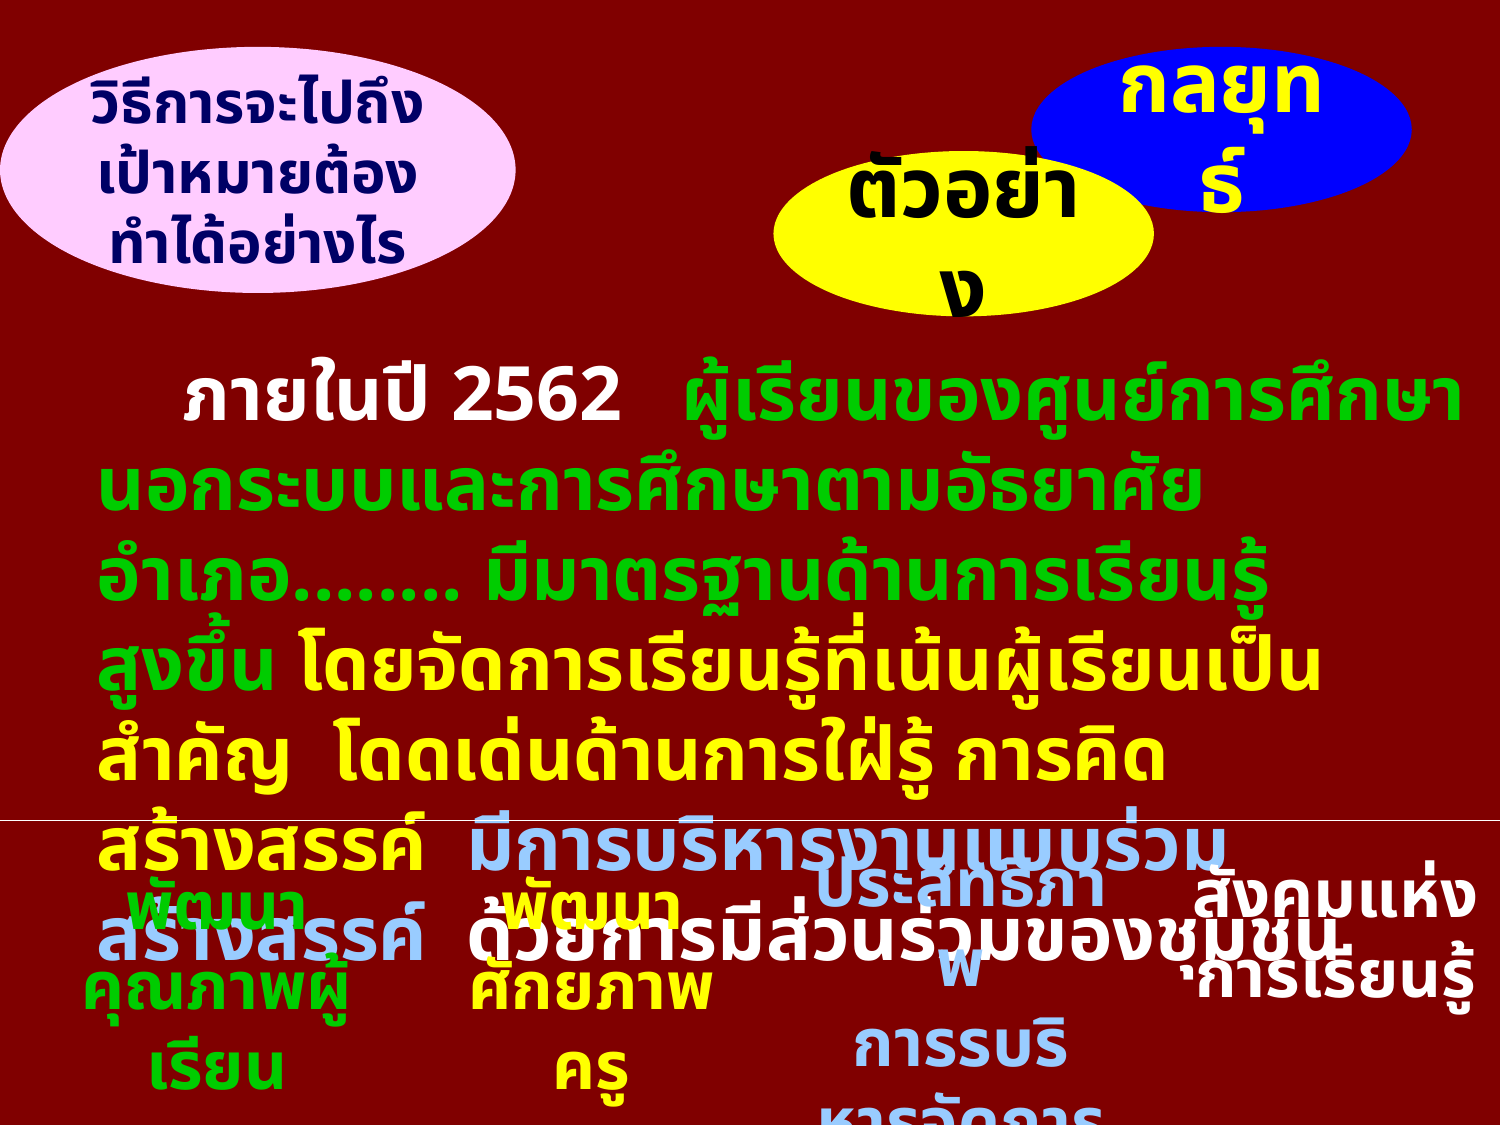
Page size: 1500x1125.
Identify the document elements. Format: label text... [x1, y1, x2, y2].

text_box วิธีการจะไปถึงเป้าหมายต้องทำได้อย่างไร [0, 44, 518, 296]
text_box กลยุทธ์ [1029, 44, 1414, 215]
text_box ประสิทธิภาพ การรบริหารจัดการ [796, 831, 1125, 1125]
text_box ตัวอย่าง [771, 148, 1157, 257]
text_box สังคมแห่งการเรียนรู้ [1171, 843, 1500, 1019]
text_box พัฒนาศักยภาพ ครู [410, 855, 774, 1111]
text_box พัฒนาคุณภาพผู้เรียน [46, 855, 387, 1111]
text_box ภายในปี 2562 ผู้เรียนของศูนย์การศึกษานอกระบบและการศึกษาตามอัธยาศัยอำเภอ........ มีมาตรฐานด้านการเรียนรู้ สูงขึ้น โดยจัดการเรียนรู้ที่เน้นผู้เรียนเป็นสำคัญ โดดเด่นด้านการใฝ่รู้ การคิดสร้างสรรค์ มีการบริหารงานแบบร่วมสร้างสรรค์ ด้วยการมีส่วนร่วมของชุมชน [82, 257, 1489, 819]
text_box ภายในปี 2562 ผู้เรียนของศูนย์การศึกษานอกระบบและการศึกษาตามอัธยาศัยอำเภอ........ มีมาตรฐานด้านการเรียนรู้ สูงขึ้น โดยจัดการเรียนรู้ที่เน้นผู้เรียนเป็นสำคัญ โดดเด่นด้านการใฝ่รู้ การคิดสร้างสรรค์ มีการบริหารงานแบบร่วมสร้างสรรค์ ด้วยการมีส่วนร่วมของชุมชน [82, 829, 1489, 983]
